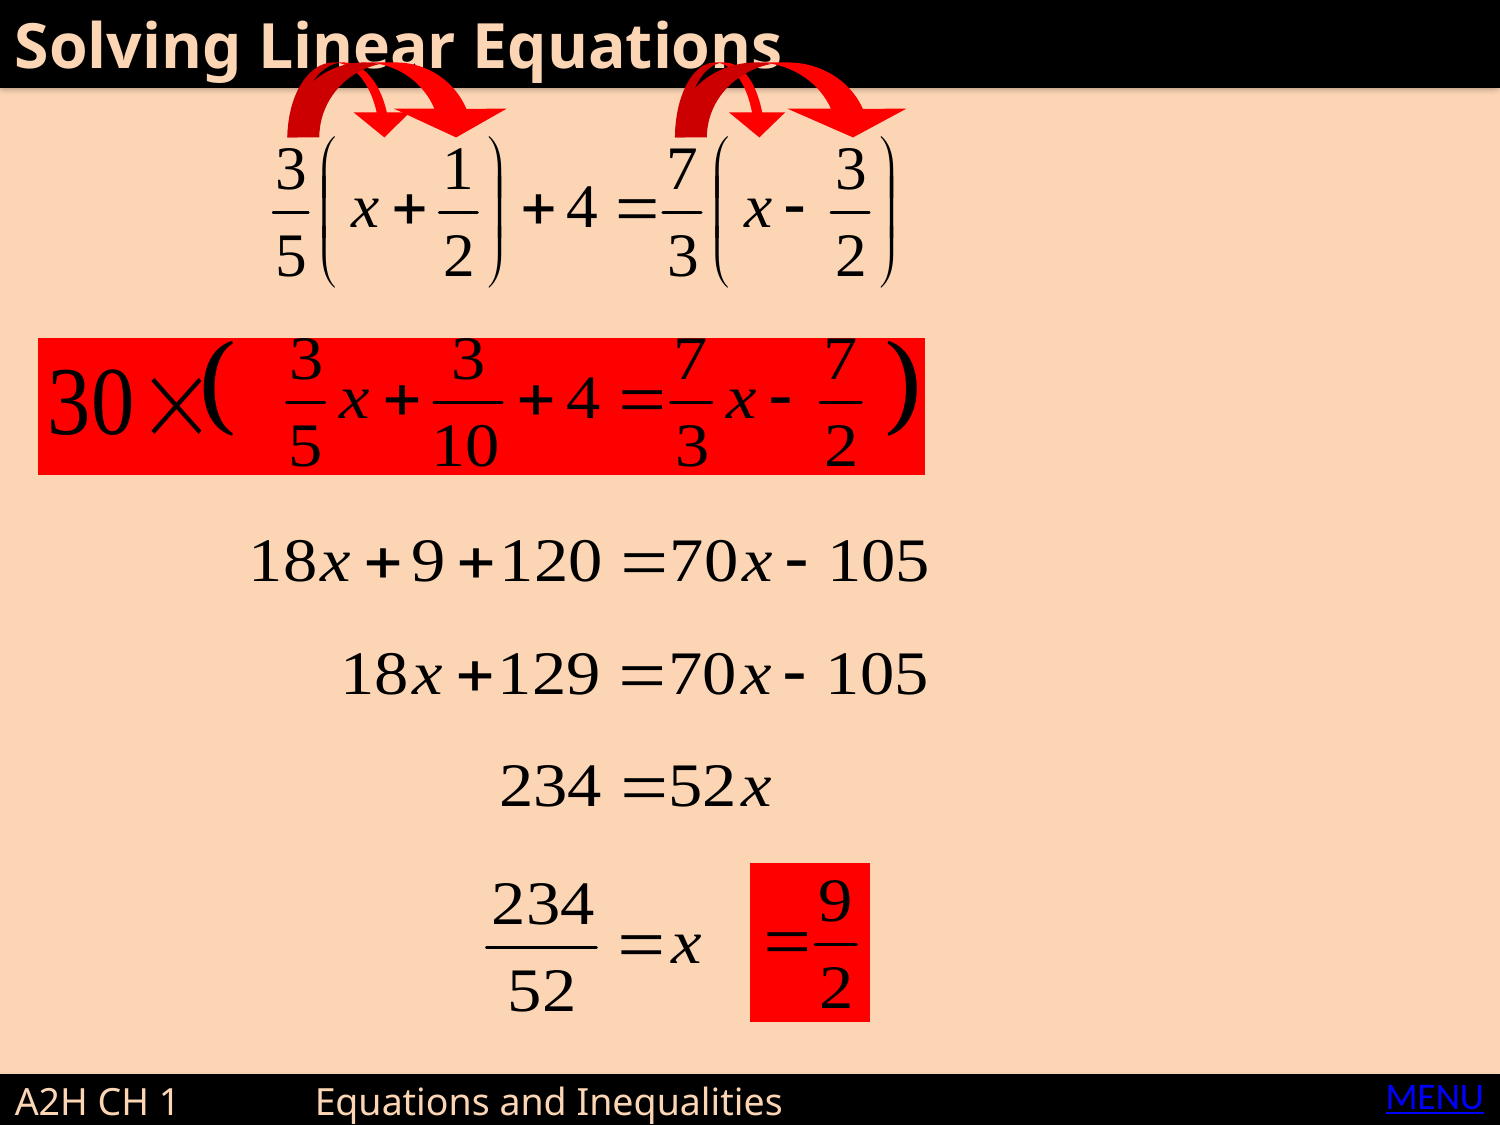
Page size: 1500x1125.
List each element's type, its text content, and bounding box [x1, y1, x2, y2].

text_box Solving Linear Equations [0, 0, 1500, 88]
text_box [337, 637, 938, 710]
text_box [676, 62, 734, 120]
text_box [37, 337, 269, 476]
text_box [288, 62, 507, 123]
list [262, 124, 913, 301]
text_box [728, 74, 786, 123]
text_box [749, 862, 871, 1023]
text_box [879, 337, 926, 476]
text_box [353, 70, 407, 123]
text_box A2H CH 1 Equations and Inequalities [0, 1074, 1370, 1125]
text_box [245, 524, 938, 598]
text_box [676, 62, 907, 123]
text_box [488, 749, 787, 823]
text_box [274, 319, 876, 480]
text_box MENU [1370, 1064, 1500, 1125]
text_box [474, 865, 716, 1026]
